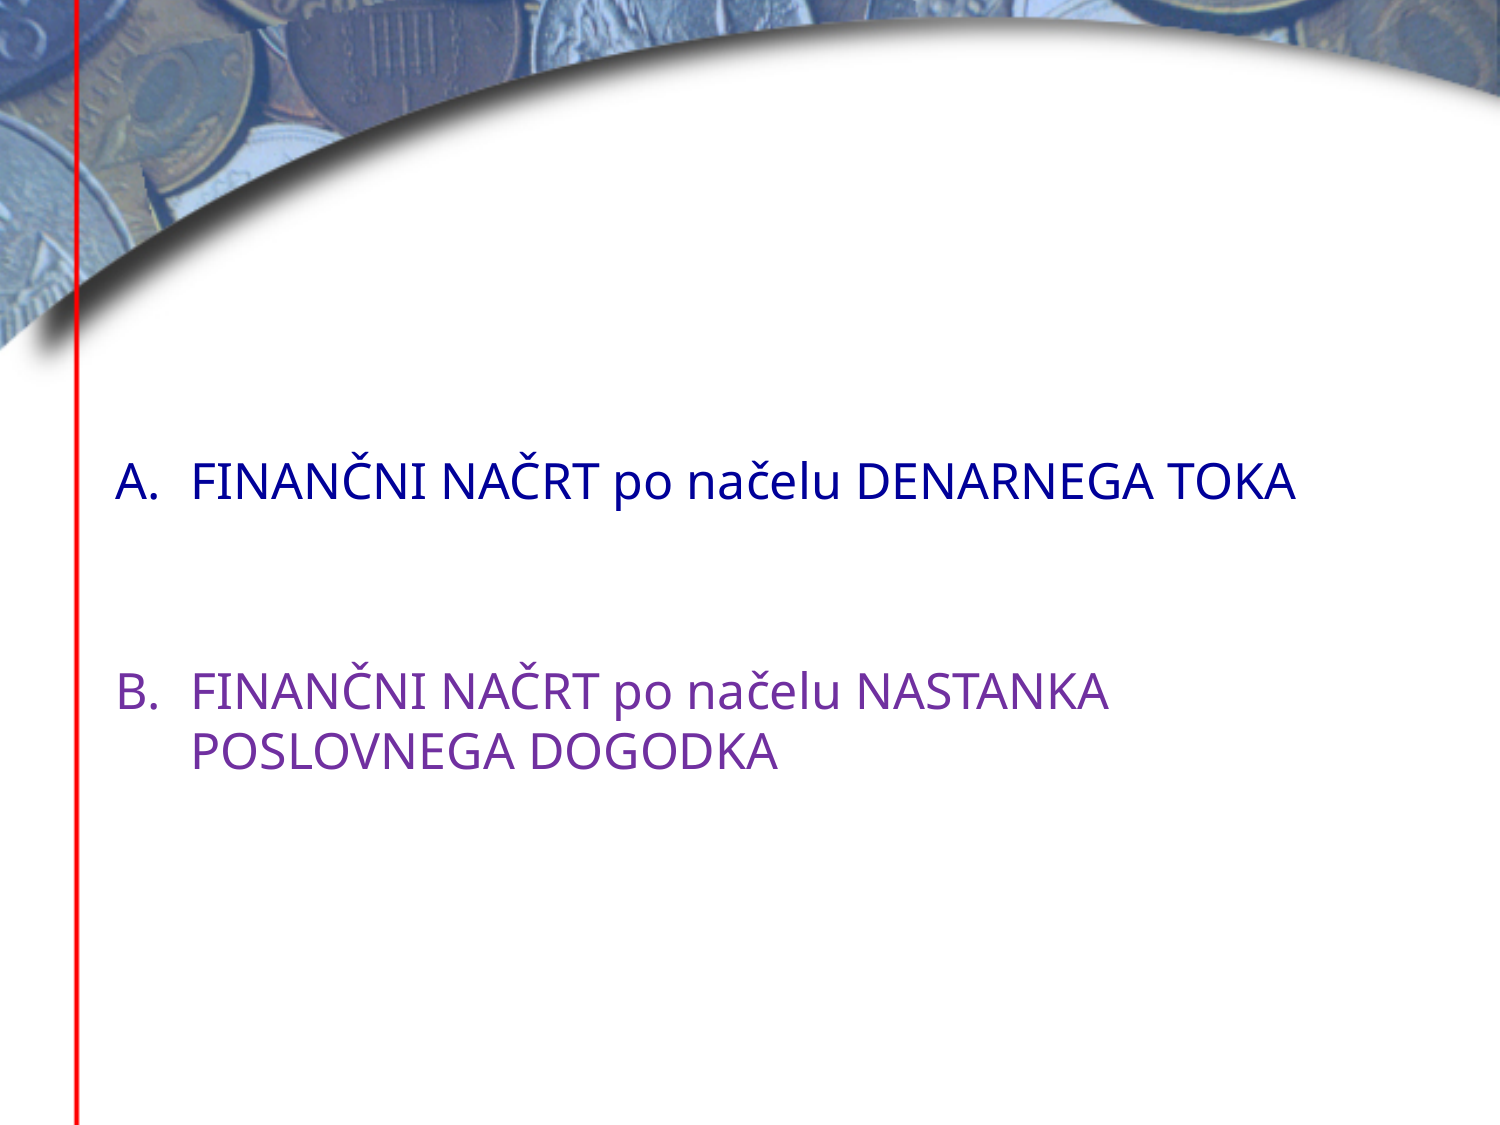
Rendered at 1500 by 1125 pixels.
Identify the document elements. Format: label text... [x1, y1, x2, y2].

list FINANČNI NAČRT po načelu DENARNEGA TOKA FINANČNI NAČRT po načelu NASTANKA POSLOVNEGA DOGODKA [100, 314, 1388, 787]
picture [0, 0, 1500, 1125]
